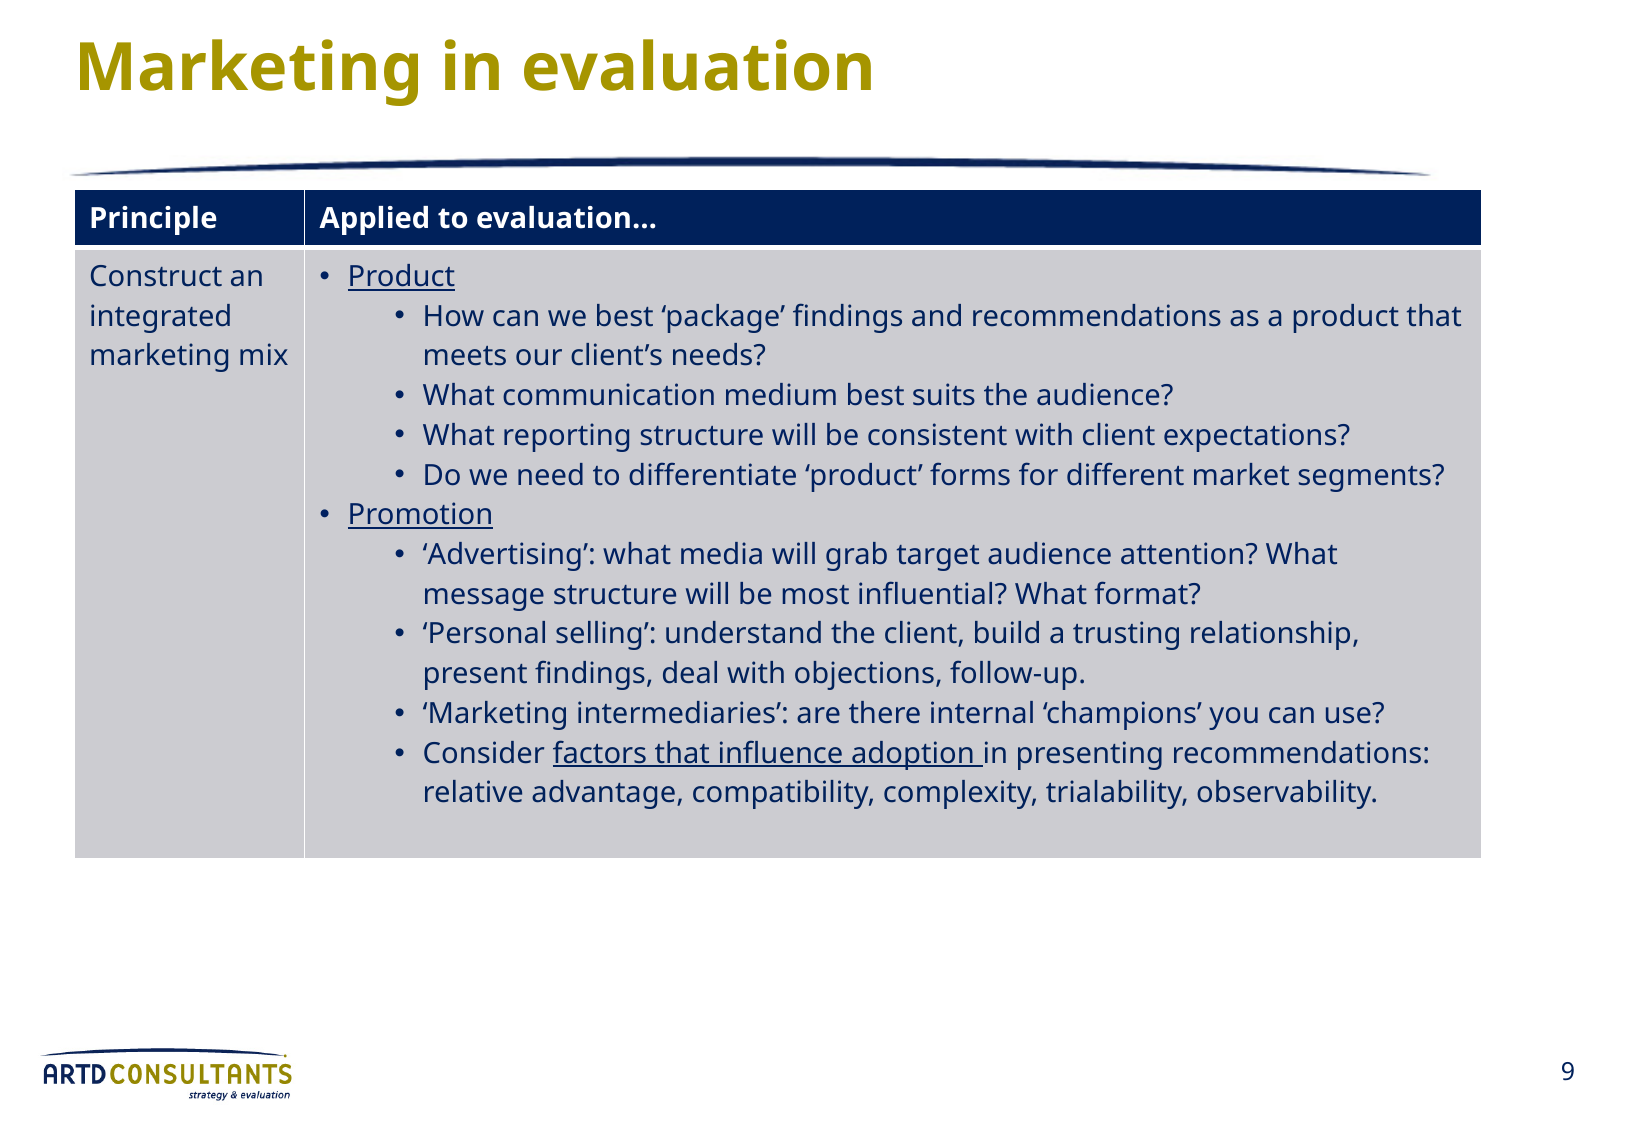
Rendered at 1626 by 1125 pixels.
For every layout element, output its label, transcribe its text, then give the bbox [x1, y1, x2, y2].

table_header Principle [75, 190, 304, 245]
table_cell Construct an integrated marketing mix [75, 250, 304, 858]
title Marketing in evaluation [73, 23, 1482, 176]
table_header Applied to evaluation… [305, 190, 1481, 245]
table_cell Product How can we best ‘package’ findings and recommendations as a product that meets our client’s needs? What communication medium best suits the audience? What reporting structure will be consistent with client expectations? Do we need to differentiate ‘product’ forms for different market segments? Promotion ‘Advertising’: what media will grab target audience attention? What message structure will be most influential? What format? ‘Personal selling’: understand the client, build a trusting relationship, present findings, deal with objections, follow-up. ‘Marketing intermediaries’: are there internal ‘champions’ you can use? Consider factors that influence adoption in presenting recommendations: relative advantage, compatibility, complexity, trialability, observability. [305, 250, 1481, 858]
picture [27, 1042, 301, 1108]
picture [62, 152, 1446, 188]
slide_number 9 [1210, 1042, 1591, 1103]
